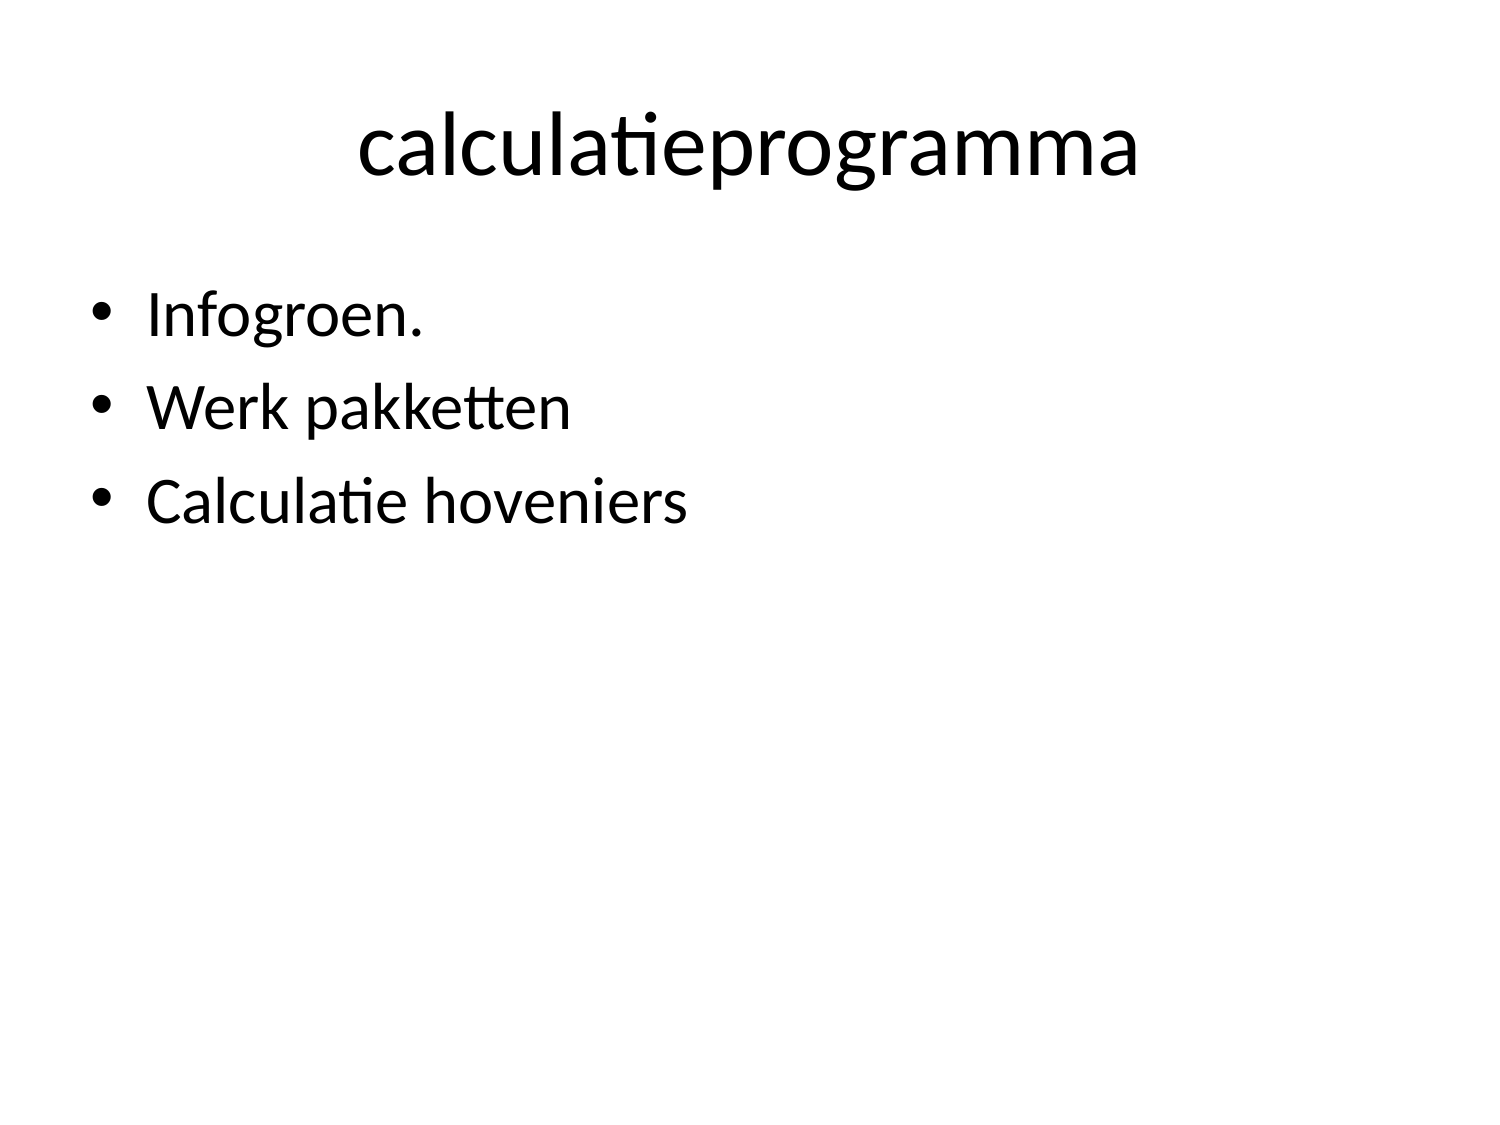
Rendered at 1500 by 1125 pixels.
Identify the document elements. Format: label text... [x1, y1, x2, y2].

list Infogroen. Werk pakketten Calculatie hoveniers [75, 262, 1425, 1005]
title calculatieprogramma [75, 45, 1425, 233]
